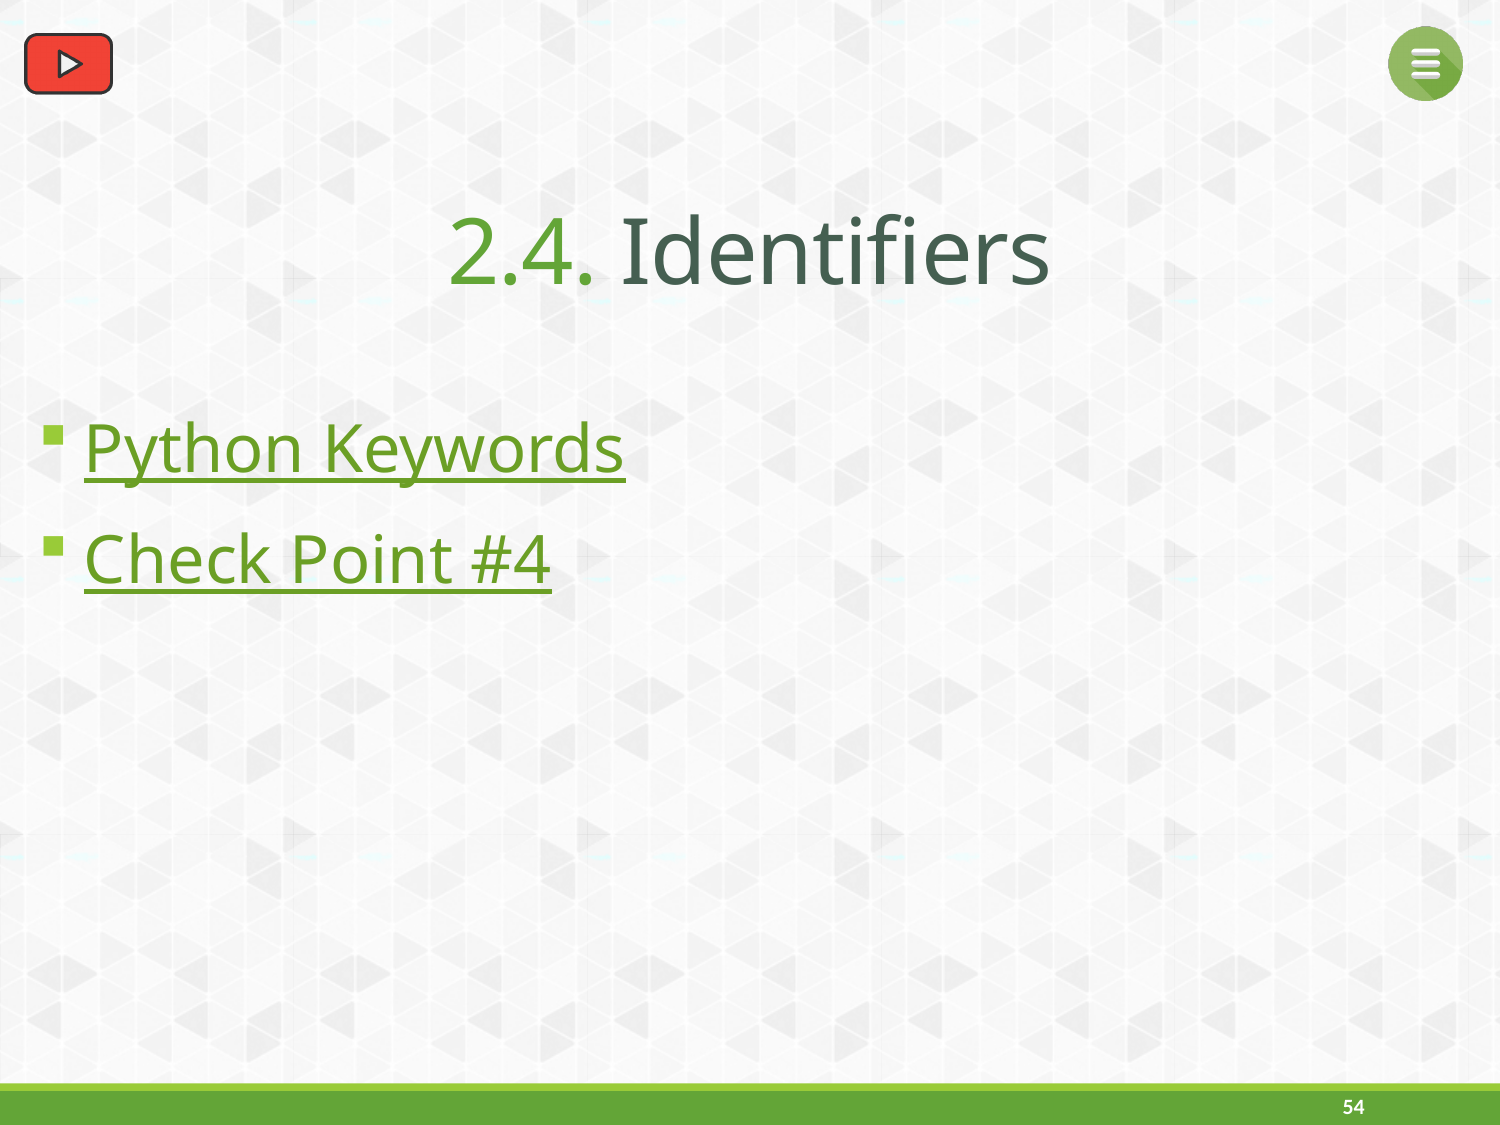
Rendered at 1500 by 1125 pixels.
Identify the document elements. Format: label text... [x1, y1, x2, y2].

picture [0, 0, 1500, 1083]
list Python Keywords Check Point #4 [23, 399, 1476, 1078]
slide_number 54 [1218, 1090, 1380, 1121]
title 2.4. Identifiers [23, 112, 1476, 399]
